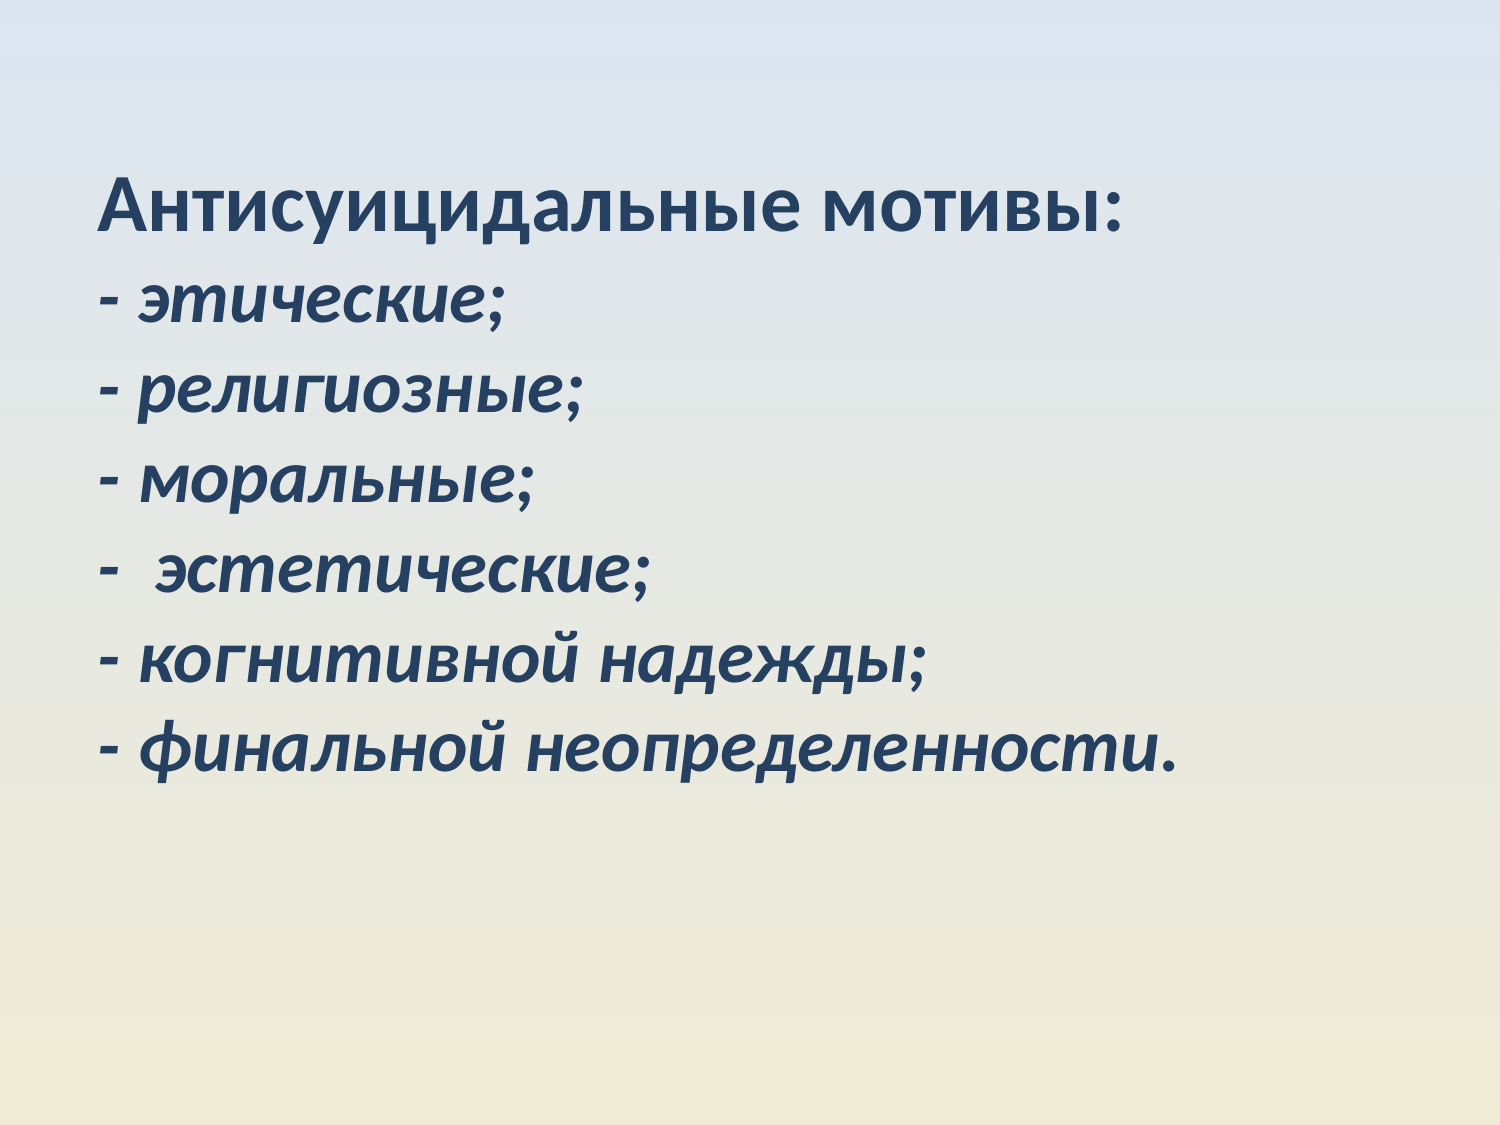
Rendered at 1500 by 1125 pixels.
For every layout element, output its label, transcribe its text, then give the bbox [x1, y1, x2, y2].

title Антисуицидальные мотивы: - этические; - религиозные; - моральные; - эстетические; - когнитивной надежды; - финальной неопределенности. [81, 46, 1433, 1069]
